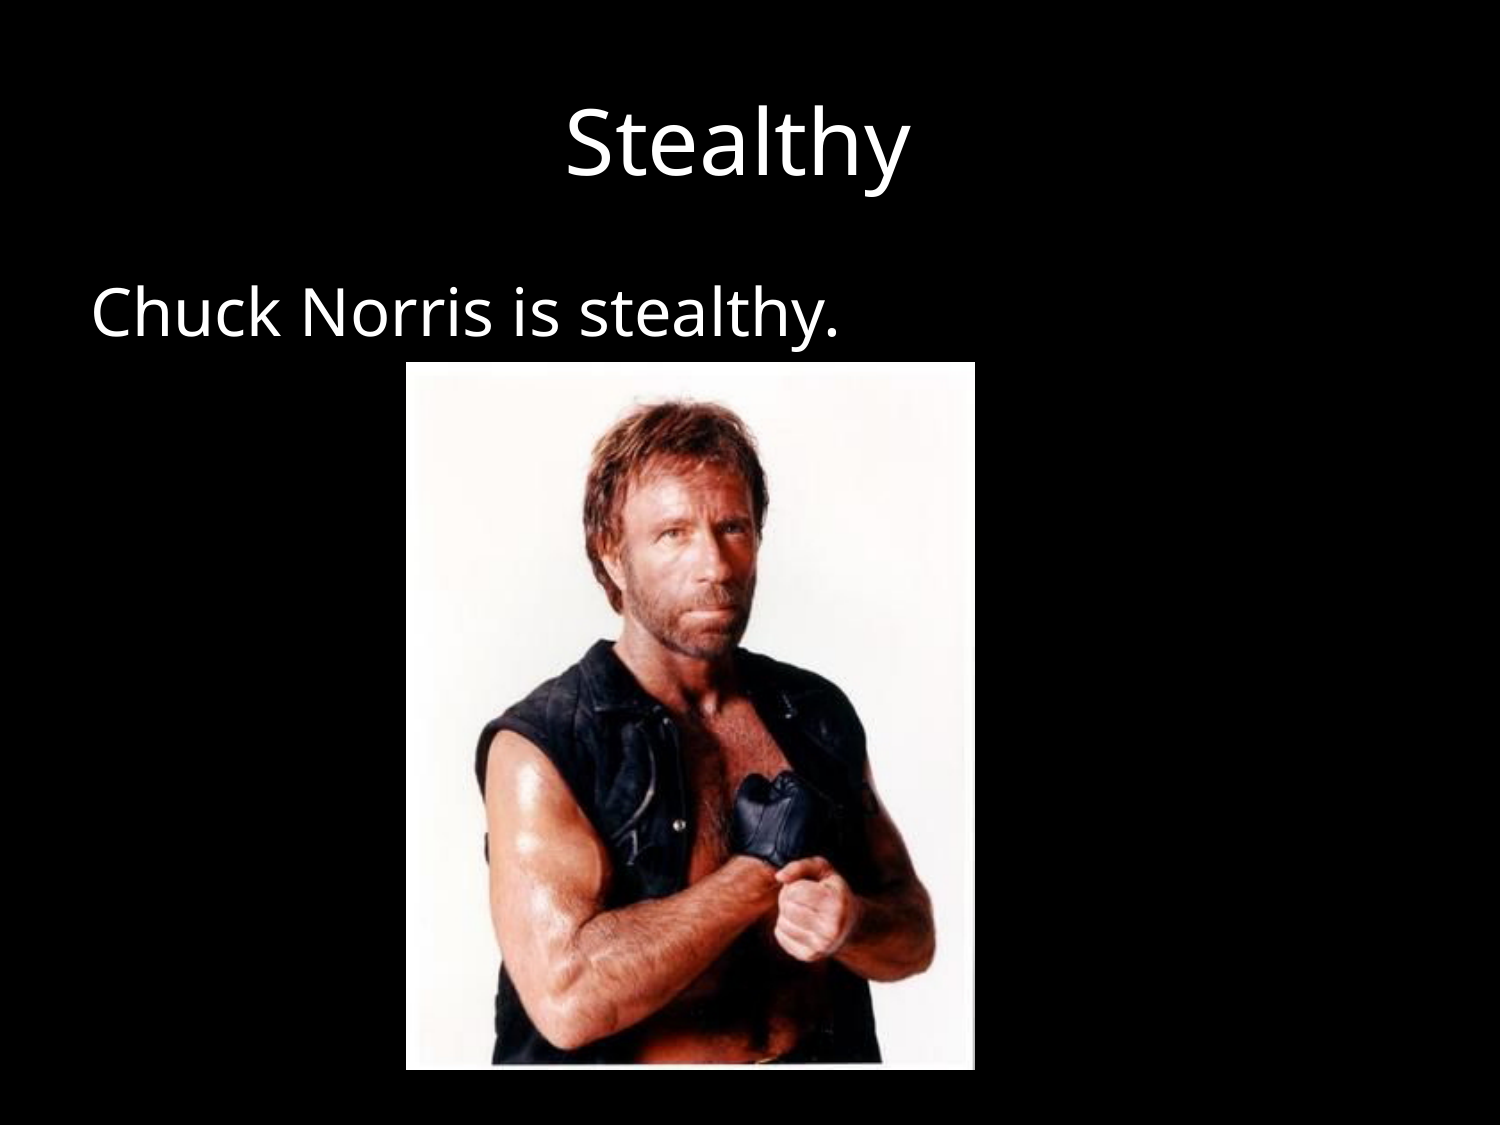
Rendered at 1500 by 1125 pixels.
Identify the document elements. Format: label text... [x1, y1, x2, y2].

picture [405, 362, 975, 1070]
list Chuck Norris is stealthy. [75, 262, 1425, 1005]
title Stealthy [75, 45, 1425, 233]
